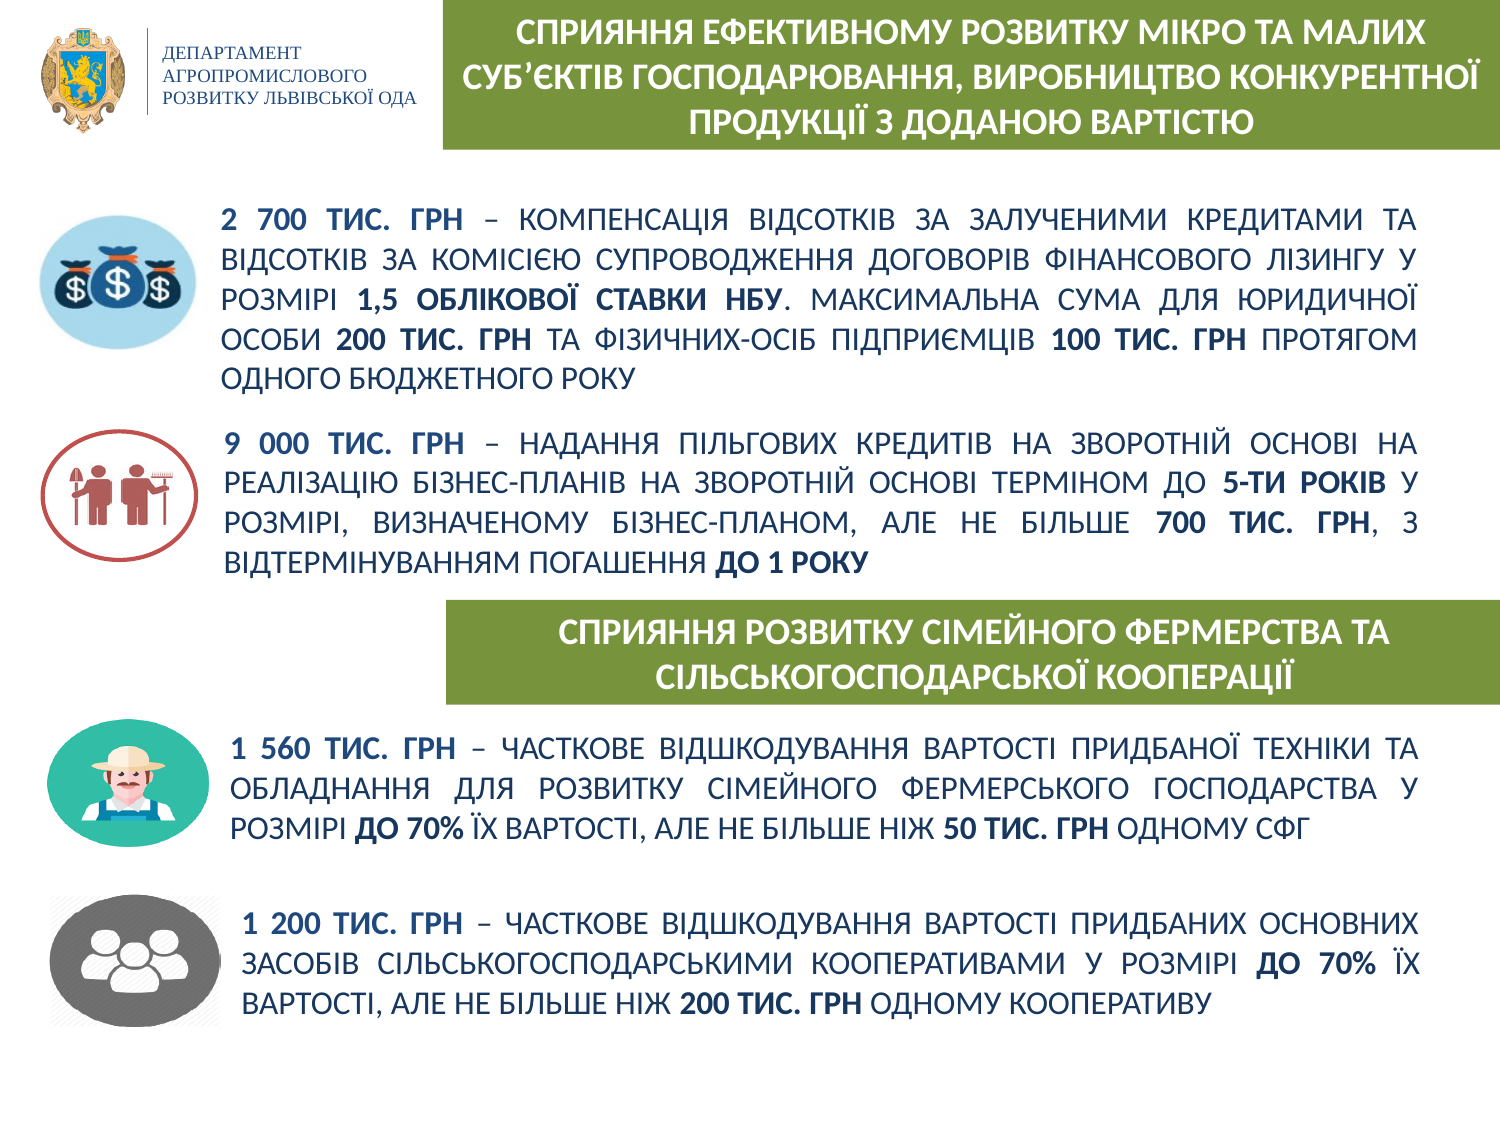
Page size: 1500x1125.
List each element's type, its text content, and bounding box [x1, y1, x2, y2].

text_box СПРИЯННЯ РОЗВИТКУ СІМЕЙНОГО ФЕРМЕРСТВА ТА СІЛЬСЬКОГОСПОДАРСЬКОЇ КООПЕРАЦІЇ [446, 599, 1500, 705]
text_box 2 700 ТИС. ГРН – КОМПЕНСАЦІЯ ВІДСОТКІВ ЗА ЗАЛУЧЕНИМИ КРЕДИТАМИ ТА ВІДСОТКІВ ЗА КОМІСІЄЮ СУПРОВОДЖЕННЯ ДОГОВОРІВ ФІНАНСОВОГО ЛІЗИНГУ У РОЗМІРІ 1,5 ОБЛІКОВОЇ СТАВКИ НБУ. МАКСИМАЛЬНА СУМА ДЛЯ ЮРИДИЧНОЇ ОСОБИ 200 ТИС. ГРН ТА ФІЗИЧНИХ-ОСІБ ПІДПРИЄМЦІВ 100 ТИС. ГРН ПРОТЯГОМ ОДНОГО БЮДЖЕТНОГО РОКУ [205, 189, 1433, 404]
picture [49, 893, 222, 1027]
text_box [42, 431, 197, 561]
text_box СПРИЯННЯ ЕФЕКТИВНОМУ РОЗВИТКУ МІКРО ТА МАЛИХ СУБ’ЄКТІВ ГОСПОДАРЮВАННЯ, ВИРОБНИЦТВО КОНКУРЕНТНОЇ ПРОДУКЦІЇ З ДОДАНОЮ ВАРТІСТЮ [442, 0, 1500, 150]
text_box 9 000 ТИС. ГРН – НАДАННЯ ПІЛЬГОВИХ КРЕДИТІВ НА ЗВОРОТНІЙ ОСНОВІ НА РЕАЛІЗАЦІЮ БІЗНЕС-ПЛАНІВ НА ЗВОРОТНІЙ ОСНОВІ ТЕРМІНОМ ДО 5-ТИ РОКІВ У РОЗМІРІ, ВИЗНАЧЕНОМУ БІЗНЕС-ПЛАНОМ, АЛЕ НЕ БІЛЬШЕ 700 ТИС. ГРН, З ВІДТЕРМІНУВАННЯМ ПОГАШЕННЯ ДО 1 РОКУ [208, 413, 1433, 588]
picture [46, 718, 210, 848]
picture [37, 213, 197, 351]
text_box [41, 27, 1089, 135]
text_box 1 560 ТИС. ГРН – ЧАСТКОВЕ ВІДШКОДУВАННЯ ВАРТОСТІ ПРИДБАНОЇ ТЕХНІКИ ТА ОБЛАДНАННЯ ДЛЯ РОЗВИТКУ СІМЕЙНОГО ФЕРМЕРСЬКОГО ГОСПОДАРСТВА У РОЗМІРІ ДО 70% ЇХ ВАРТОСТІ, АЛЕ НЕ БІЛЬШЕ НІЖ 50 ТИС. ГРН ОДНОМУ СФГ [215, 719, 1435, 854]
text_box 1 200 ТИС. ГРН – ЧАСТКОВЕ ВІДШКОДУВАННЯ ВАРТОСТІ ПРИДБАНИХ ОСНОВНИХ ЗАСОБІВ СІЛЬСЬКОГОСПОДАРСЬКИМИ КООПЕРАТИВАМИ У РОЗМІРІ ДО 70% ЇХ ВАРТОСТІ, АЛЕ НЕ БІЛЬШЕ НІЖ 200 ТИС. ГРН ОДНОМУ КООПЕРАТИВУ [226, 894, 1435, 1029]
